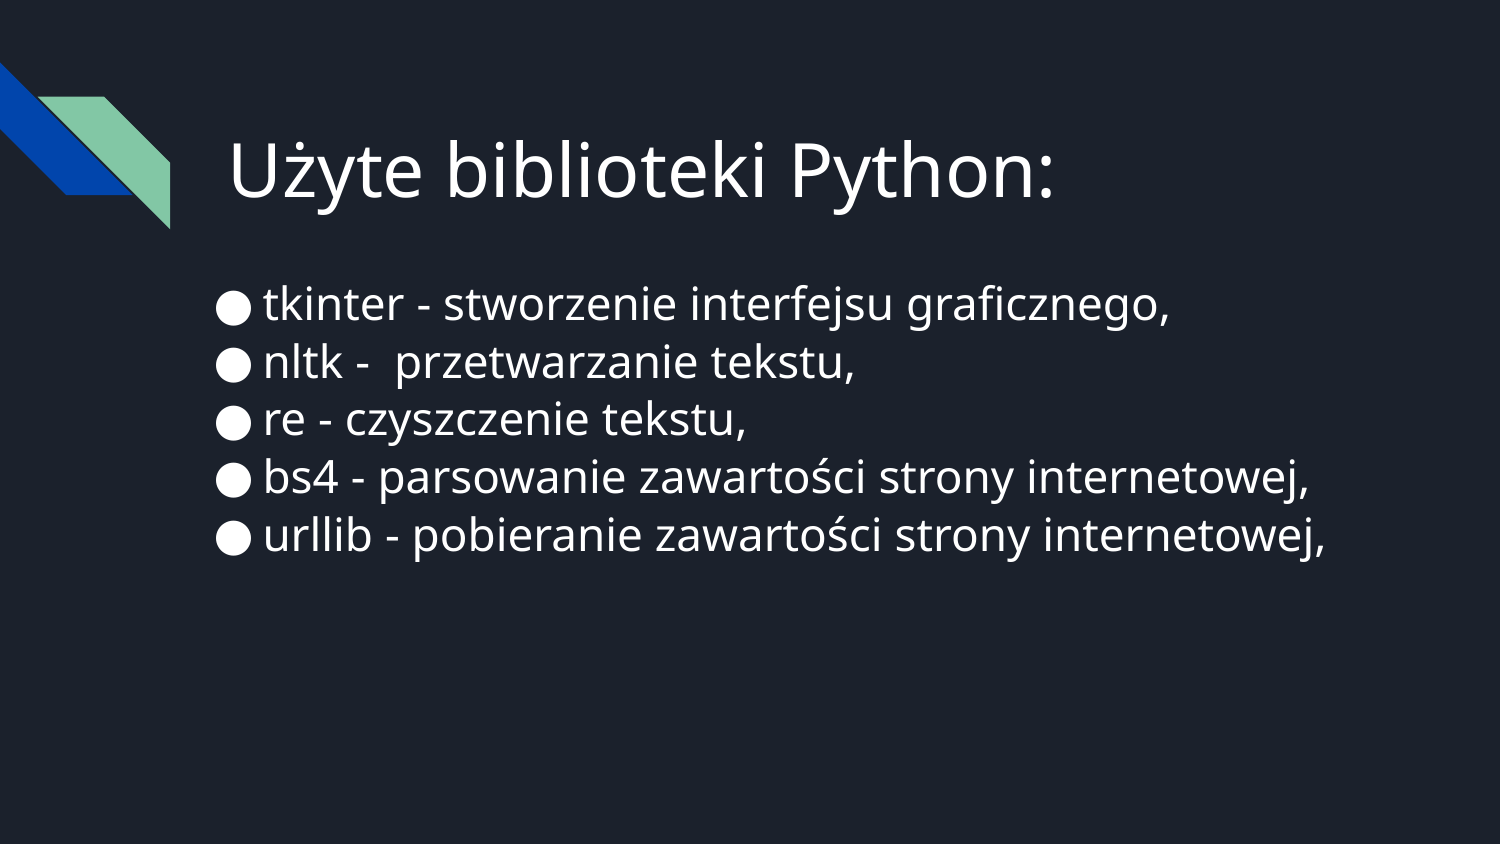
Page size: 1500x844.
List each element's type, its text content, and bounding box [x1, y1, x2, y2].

title Użyte biblioteki Python: [212, 107, 1368, 215]
list tkinter - stworzenie interfejsu graficznego, nltk - przetwarzanie tekstu, re - czyszczenie tekstu, bs4 - parsowanie zawartości strony internetowej, urllib - pobieranie zawartości strony internetowej, [172, 257, 1425, 735]
